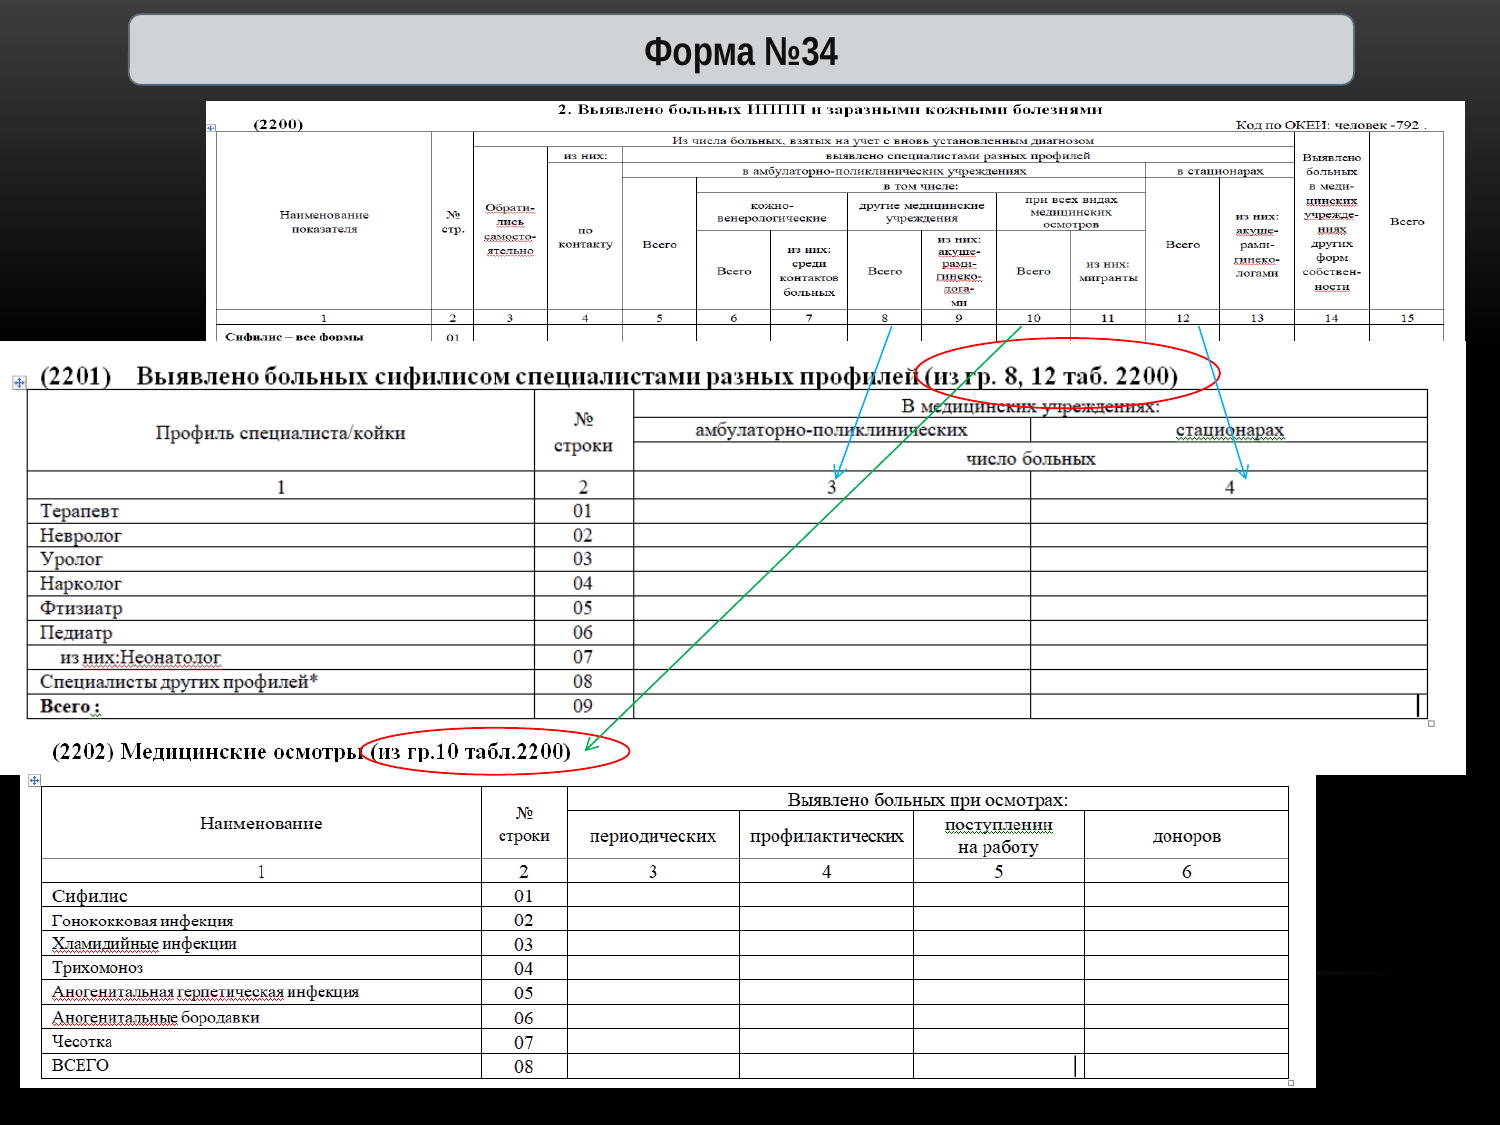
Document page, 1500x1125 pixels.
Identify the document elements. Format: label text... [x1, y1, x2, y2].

picture [0, 0, 1500, 1125]
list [20, 727, 1316, 1088]
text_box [1198, 325, 1247, 480]
text_box Форма №34 [127, 13, 1355, 86]
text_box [584, 325, 1022, 752]
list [0, 340, 578, 775]
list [1026, 340, 1466, 775]
